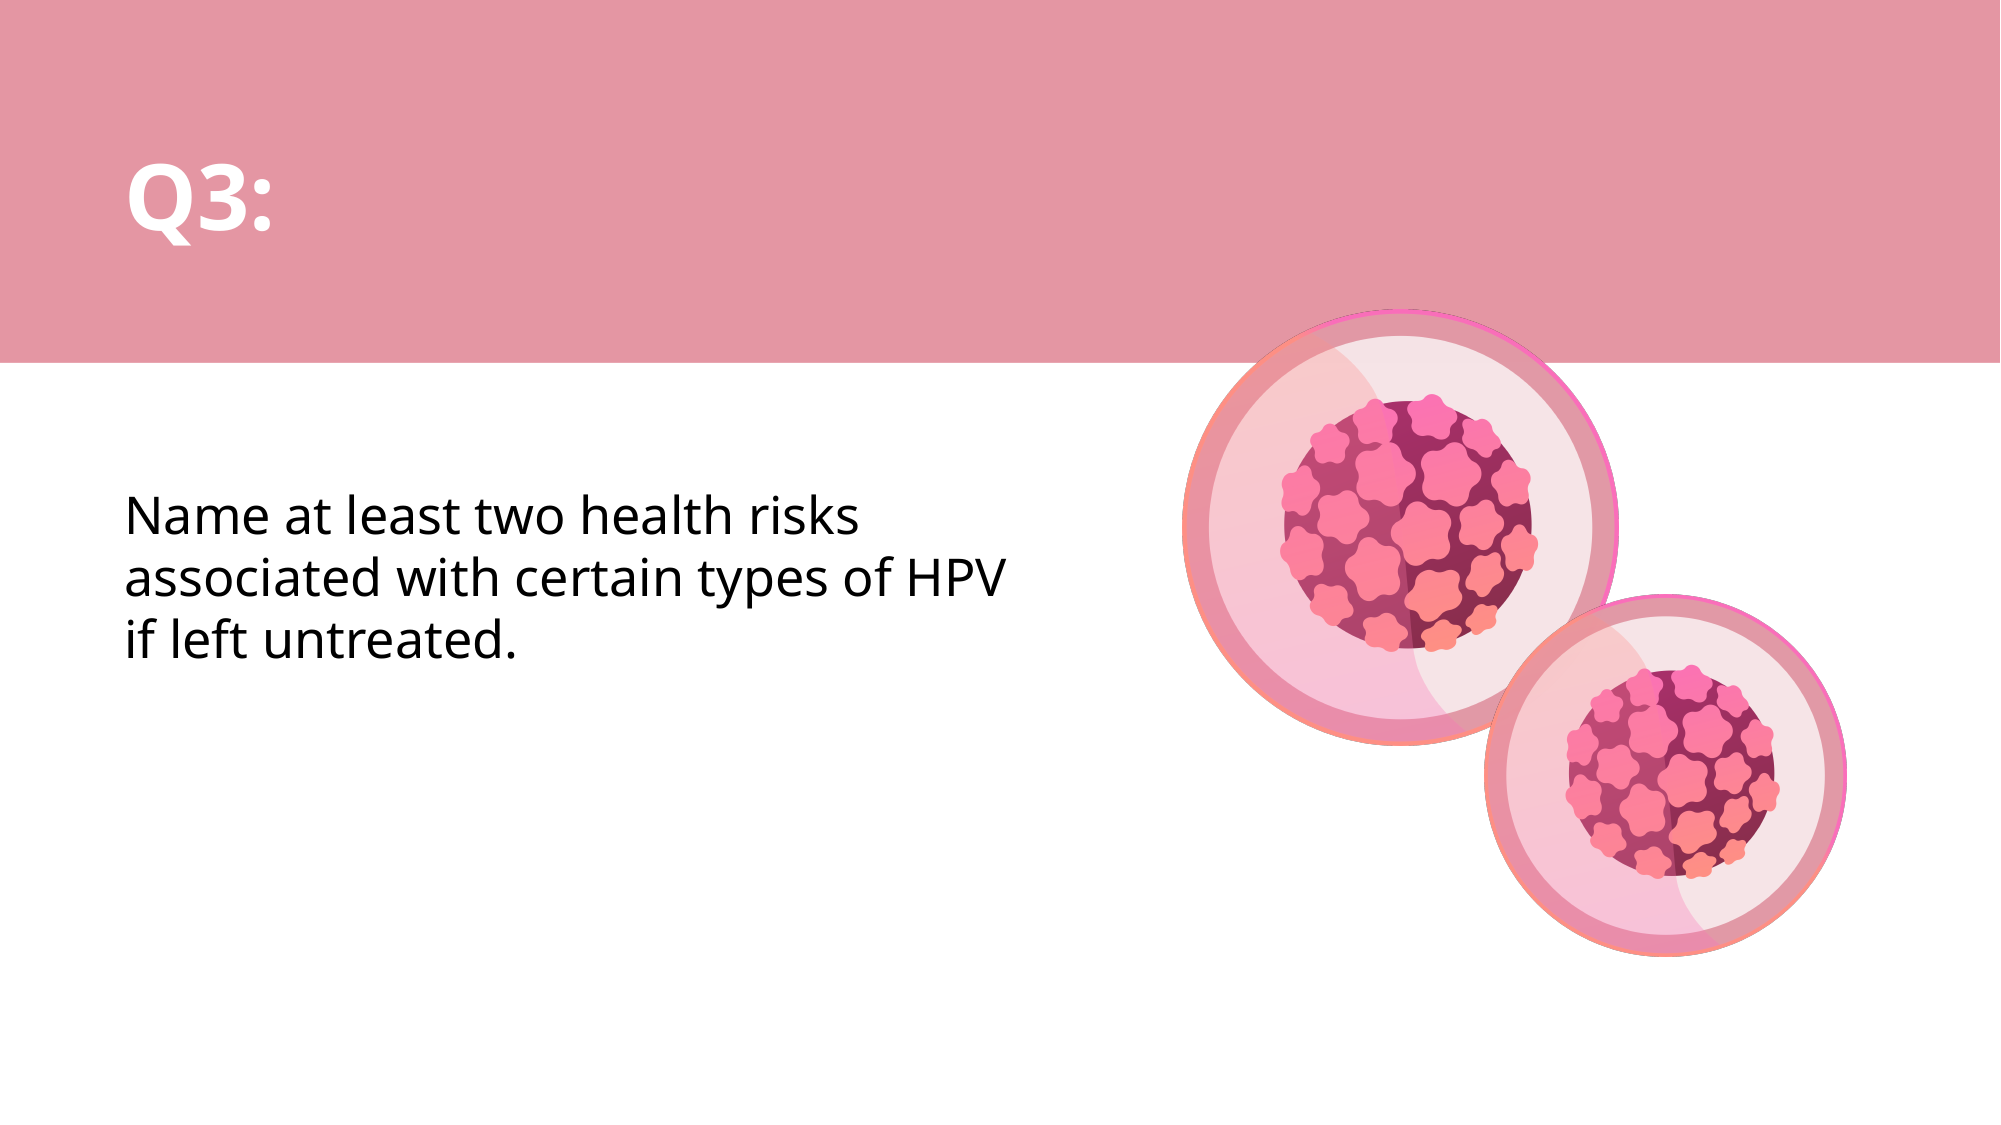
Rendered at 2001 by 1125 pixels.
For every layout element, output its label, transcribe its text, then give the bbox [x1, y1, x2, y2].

text_box Name at least two health risks associated with certain types of HPV if left untreated. [109, 474, 1049, 677]
picture [0, 0, 2000, 958]
